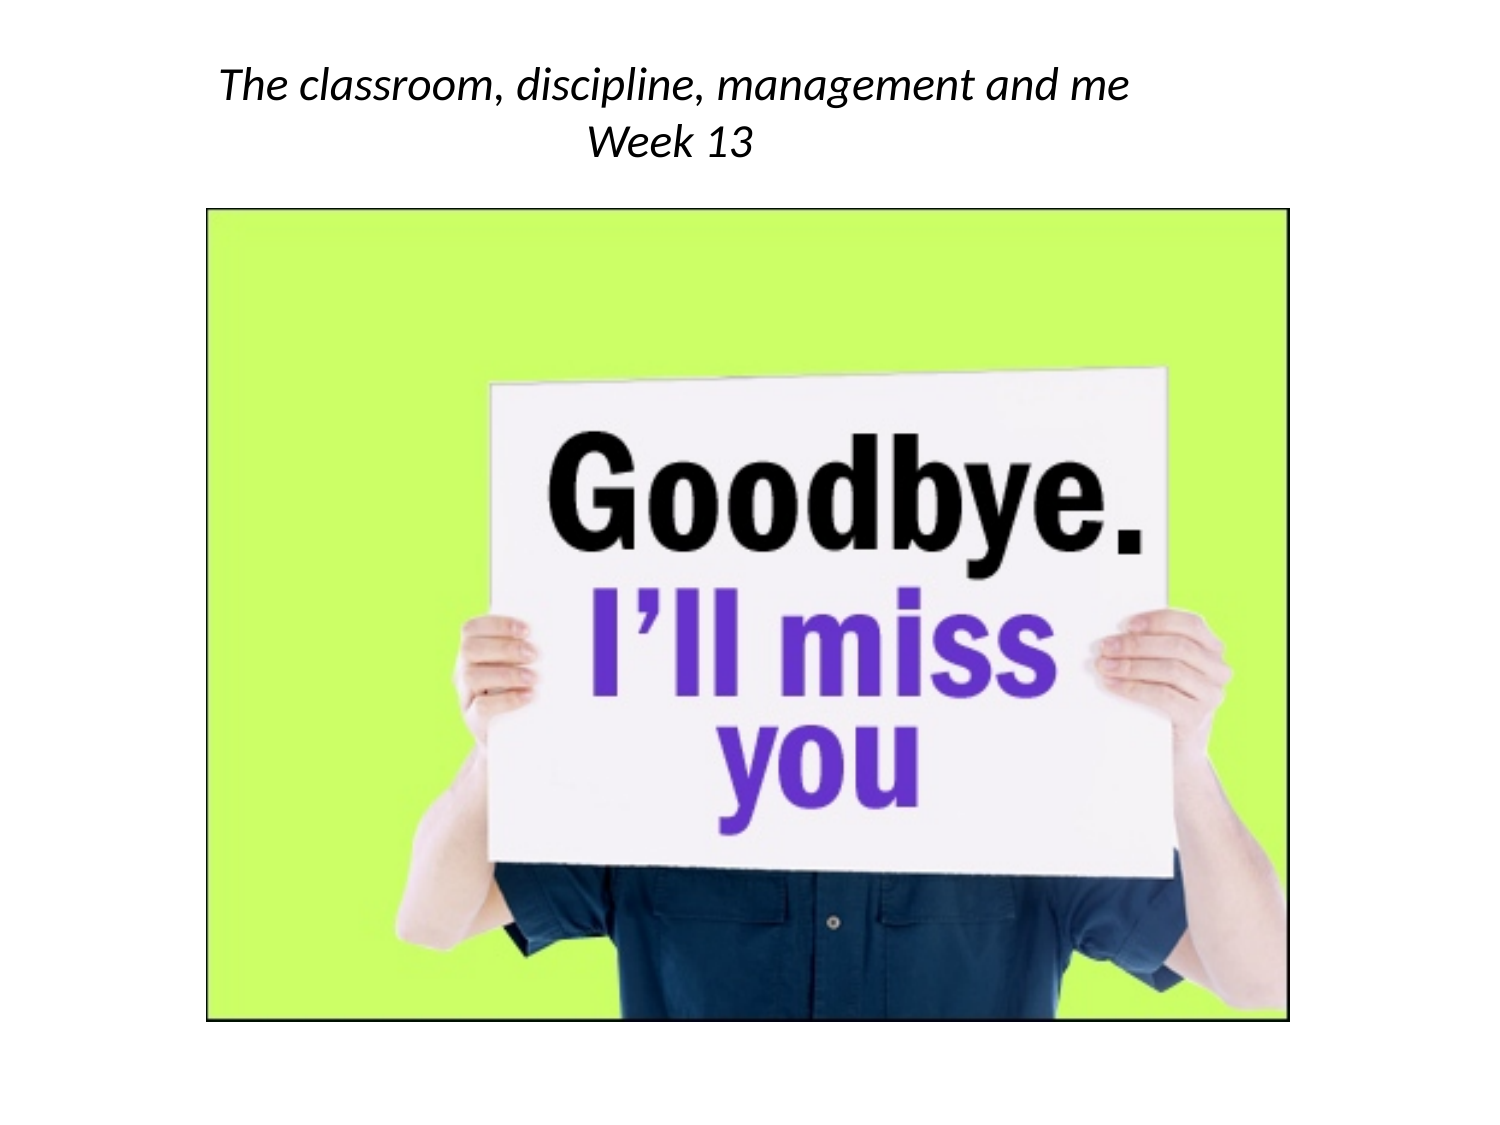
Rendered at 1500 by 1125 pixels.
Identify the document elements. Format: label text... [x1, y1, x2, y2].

picture [206, 207, 1290, 1022]
title The classroom, discipline, management and me Week 13 [0, 45, 1350, 233]
